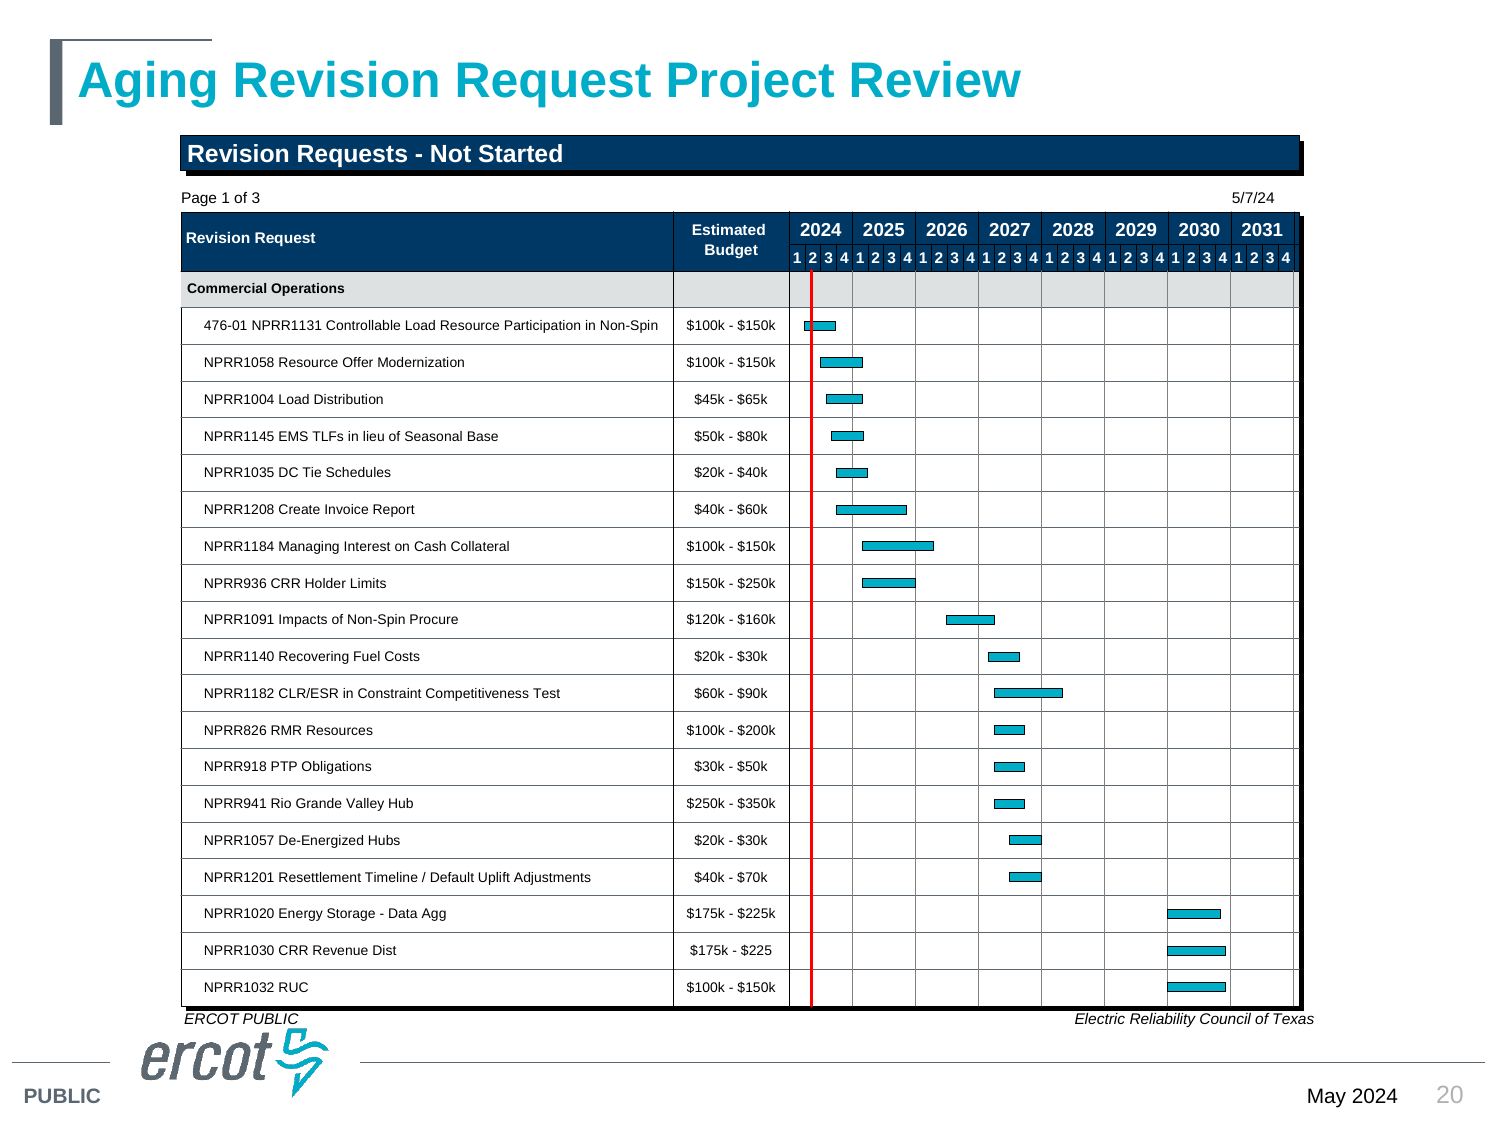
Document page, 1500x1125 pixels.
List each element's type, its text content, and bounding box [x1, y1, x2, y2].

picture [124, 99, 1358, 1100]
title Aging Revision Request Project Review [62, 39, 1263, 125]
slide_number 20 [1412, 1076, 1488, 1112]
